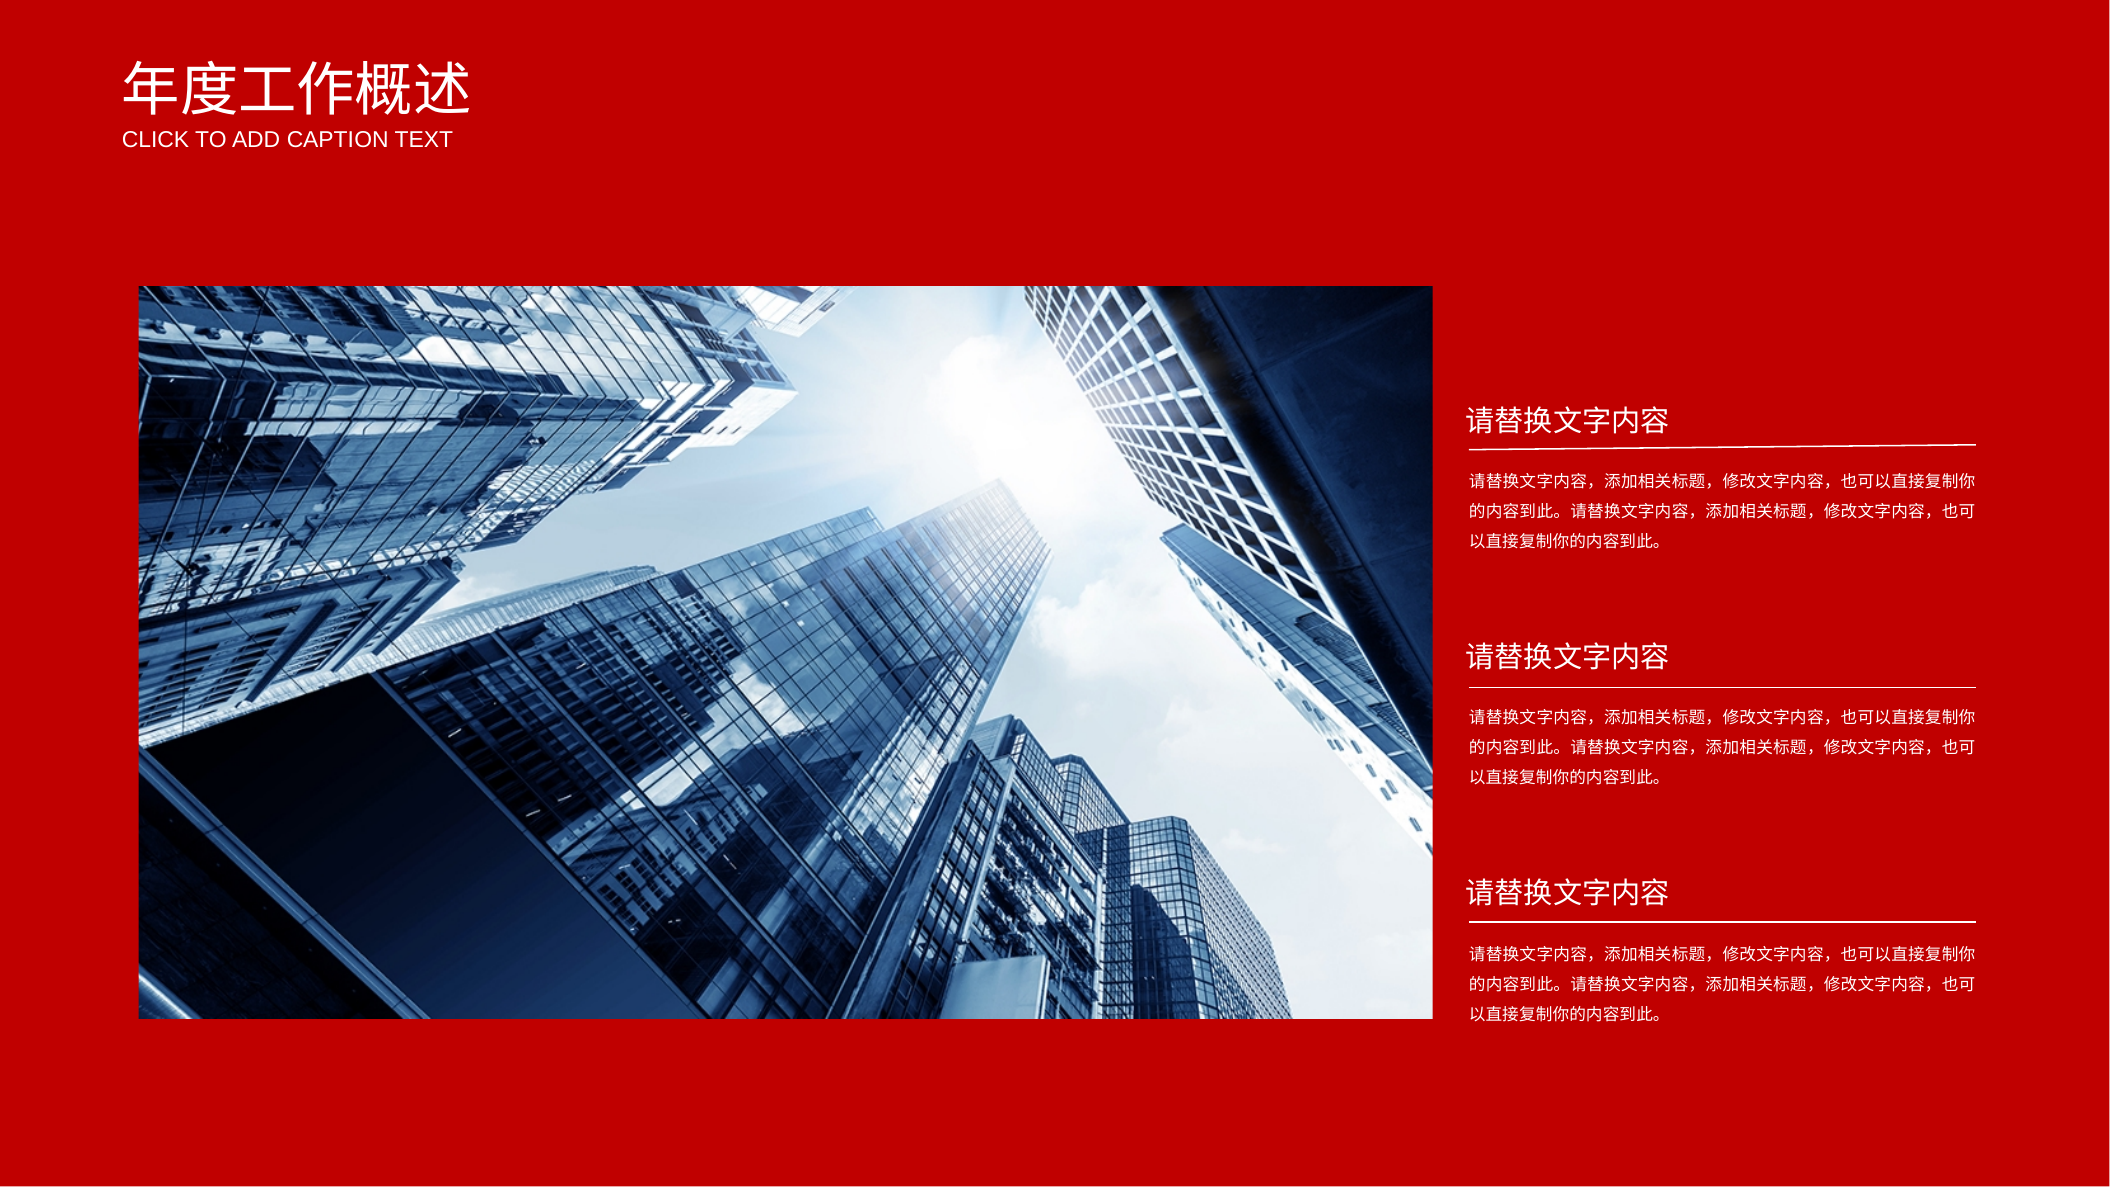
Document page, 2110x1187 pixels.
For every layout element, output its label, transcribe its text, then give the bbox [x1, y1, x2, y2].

text_box CLICK TO ADD CAPTION TEXT [121, 124, 501, 153]
text_box 请替换文字内容 [1465, 638, 1860, 674]
text_box [0, 0, 2110, 1187]
text_box 请替换文字内容，添加相关标题，修改文字内容，也可以直接复制你的内容到此。请替换文字内容，添加相关标题，修改文字内容，也可以直接复制你的内容到此。 [1468, 697, 1976, 788]
text_box 请替换文字内容 [1465, 402, 1860, 438]
text_box 年度工作概述 [121, 52, 501, 123]
text_box 请替换文字内容 [1465, 874, 1860, 910]
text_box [1468, 444, 1977, 450]
text_box 请替换文字内容，添加相关标题，修改文字内容，也可以直接复制你的内容到此。请替换文字内容，添加相关标题，修改文字内容，也可以直接复制你的内容到此。 [1468, 933, 1976, 1024]
text_box [138, 285, 1434, 1019]
text_box 请替换文字内容，添加相关标题，修改文字内容，也可以直接复制你的内容到此。请替换文字内容，添加相关标题，修改文字内容，也可以直接复制你的内容到此。 [1468, 461, 1976, 551]
